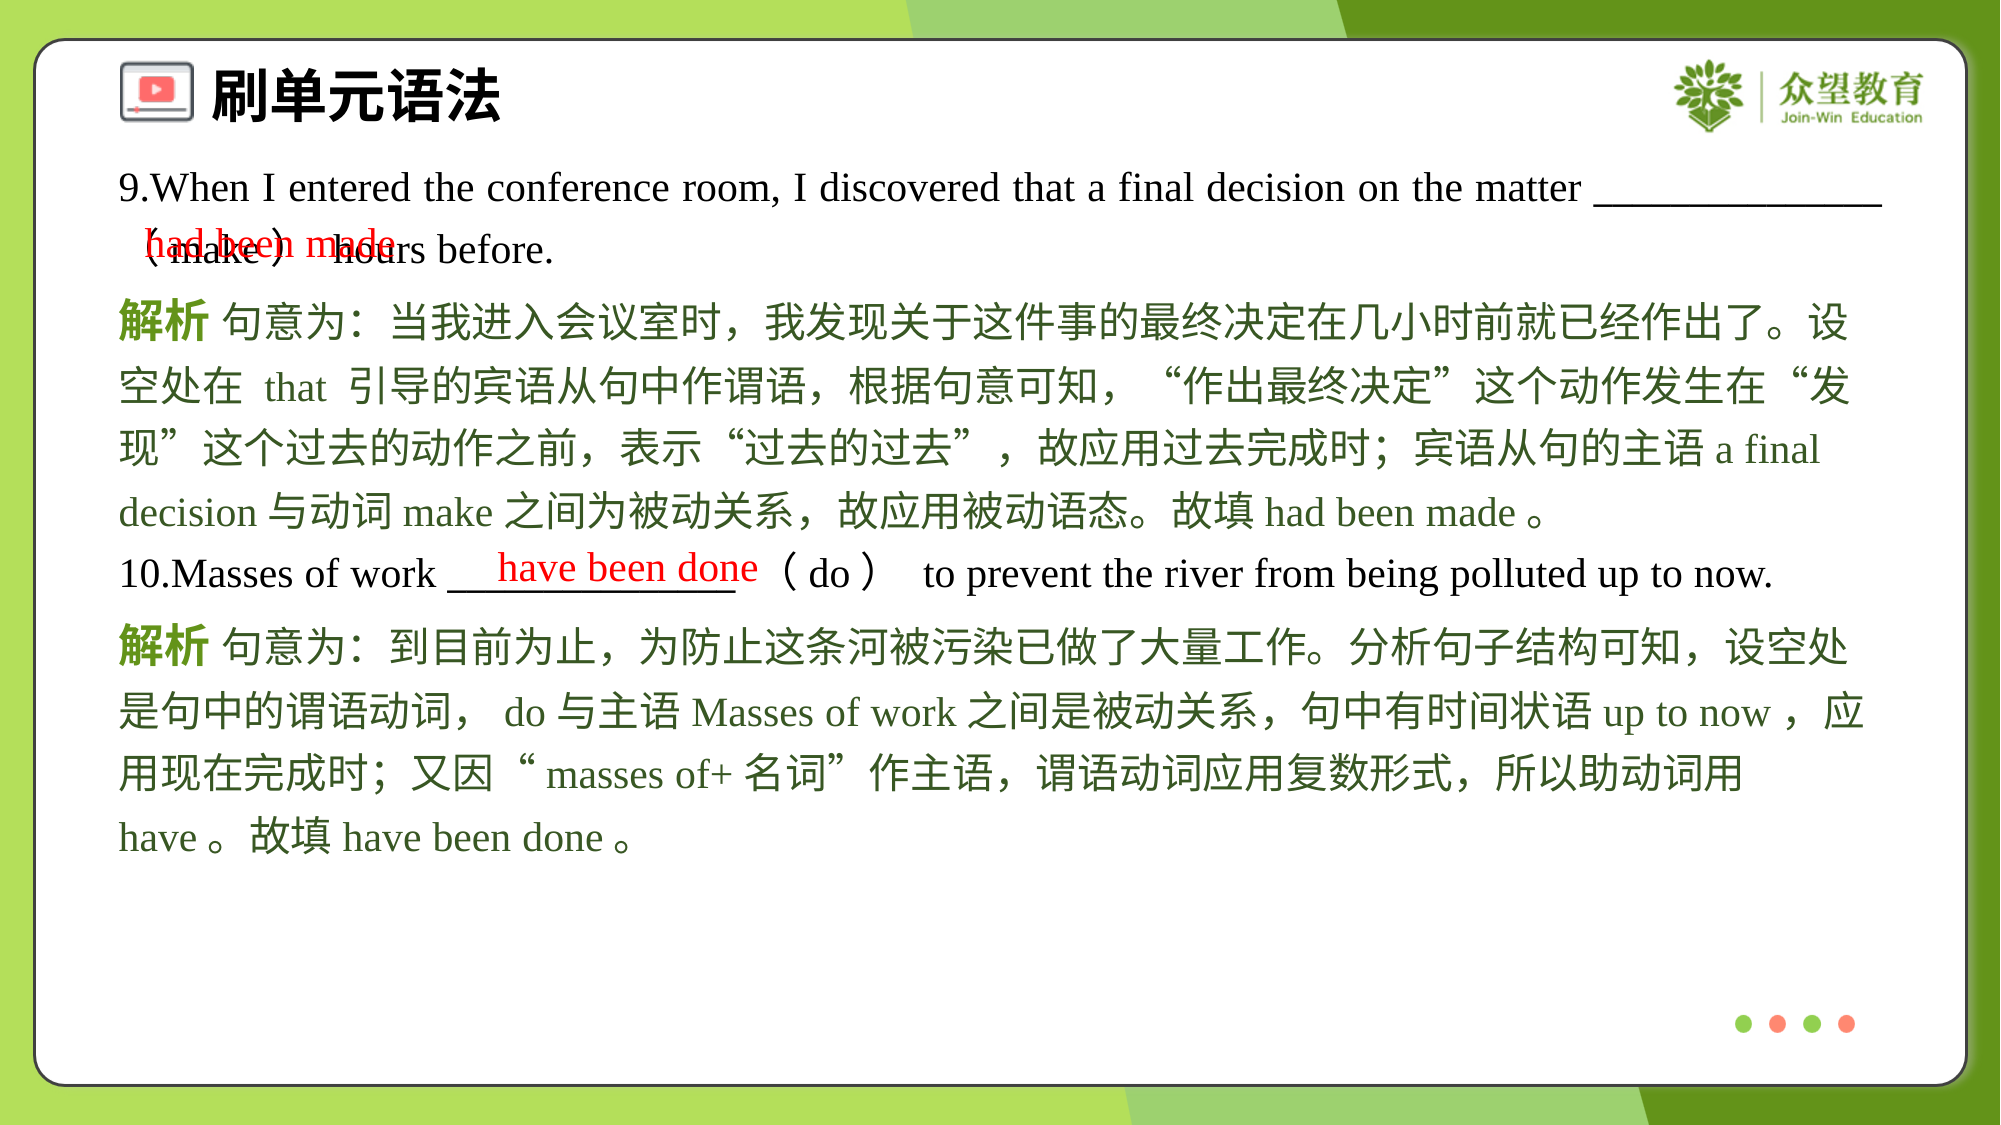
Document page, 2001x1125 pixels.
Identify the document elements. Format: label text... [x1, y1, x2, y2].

text_box 9.When I entered the conference room, I discovered that a final decision on the matter _______________ （make） hours before. [118, 146, 1883, 267]
text_box have been done [483, 527, 773, 585]
text_box had been made [130, 203, 411, 261]
text_box 解析 句意为：到目前为止，为防止这条河被污染已做了大量工作。分析句子结构可知，设空处是句中的谓语动词，do与主语Masses of work之间是被动关系，句中有时间状语up to now，应用现在完成时；又因“masses of+名词”作主语，谓语动词应用复数形式，所以助动词用have。故填have been done。 [118, 603, 1883, 855]
text_box 解析 句意为：当我进入会议室时，我发现关于这件事的最终决定在几小时前就已经作出了。设空处在 that 引导的宾语从句中作谓语，根据句意可知，“作出最终决定”这个动作发生在“发现”这个过去的动作之前，表示“过去的过去”，故应用过去完成时；宾语从句的主语a final decision与动词make之间为被动关系，故应用被动语态。故填had been made。 [118, 278, 1883, 530]
picture [0, 0, 2000, 1125]
text_box 10.Masses of work _______________ （do） to prevent the river from being polluted up to now. [118, 533, 1912, 591]
